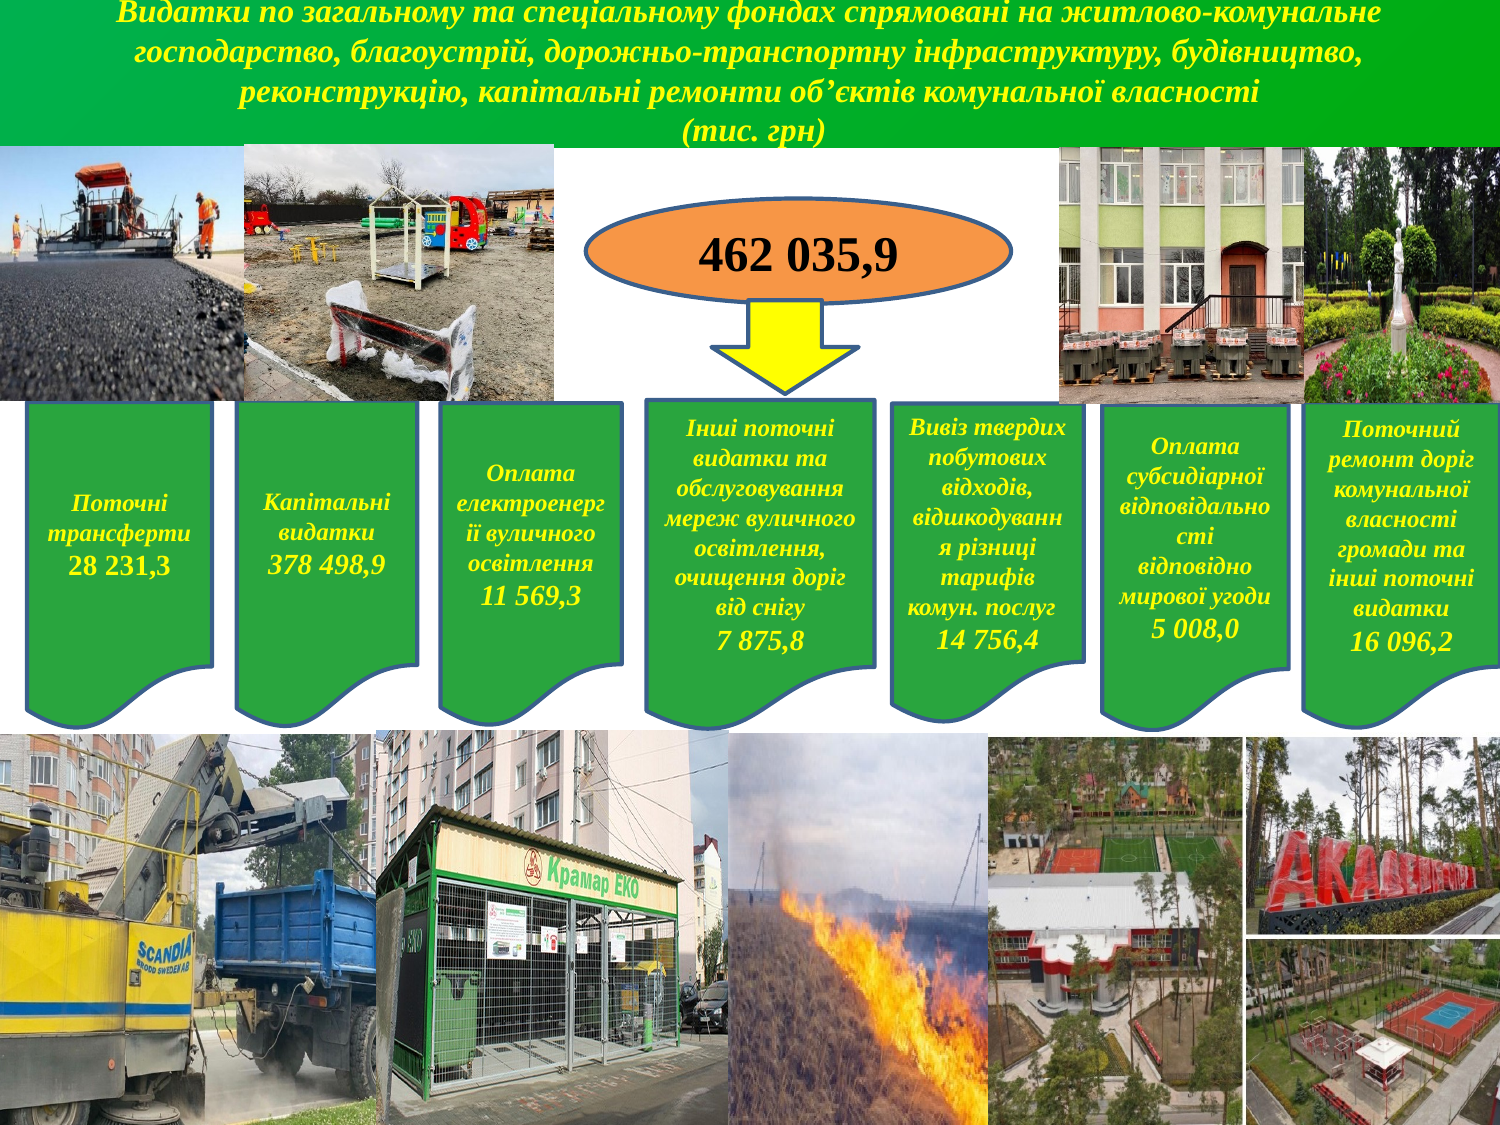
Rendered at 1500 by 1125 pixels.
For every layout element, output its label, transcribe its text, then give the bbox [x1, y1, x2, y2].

picture [0, 144, 555, 402]
text_box Вивіз твердих побутових відходів, відшкодування різниці тарифів комун. послуг 14 756,4 [889, 401, 1086, 724]
text_box Капітальні видатки 378 498,9 [234, 408, 420, 729]
text_box 462 035,9 [583, 196, 1014, 306]
text_box Поточні трансферти 28 231,3 [24, 408, 215, 730]
text_box Інші поточні видатки та обслуговування мереж вуличного освітлення, очищення доріг від снігу 7 875,8 [644, 397, 877, 729]
picture [1059, 147, 1500, 404]
text_box Оплата електроенергії вуличного освітлення 11 569,3 [438, 401, 624, 727]
text_box Поточний ремонт доріг комунальної власності громади та інші поточні видатки 16 096,2 [1301, 409, 1500, 730]
text_box Оплата субсидіарної відповідальності відповідно мирової угоди 5 008,0 [1100, 412, 1291, 730]
picture [0, 729, 1500, 1125]
title Видатки по загальному та спеціальному фондах спрямовані на житлово-комунальне господарство, благоустрій, дорожньо-транспортну інфраструктуру, будівництво, реконструкцію, капітальні ремонти об’єктів комунальної власності (тис. грн) [0, 0, 1500, 148]
text_box [709, 298, 861, 396]
